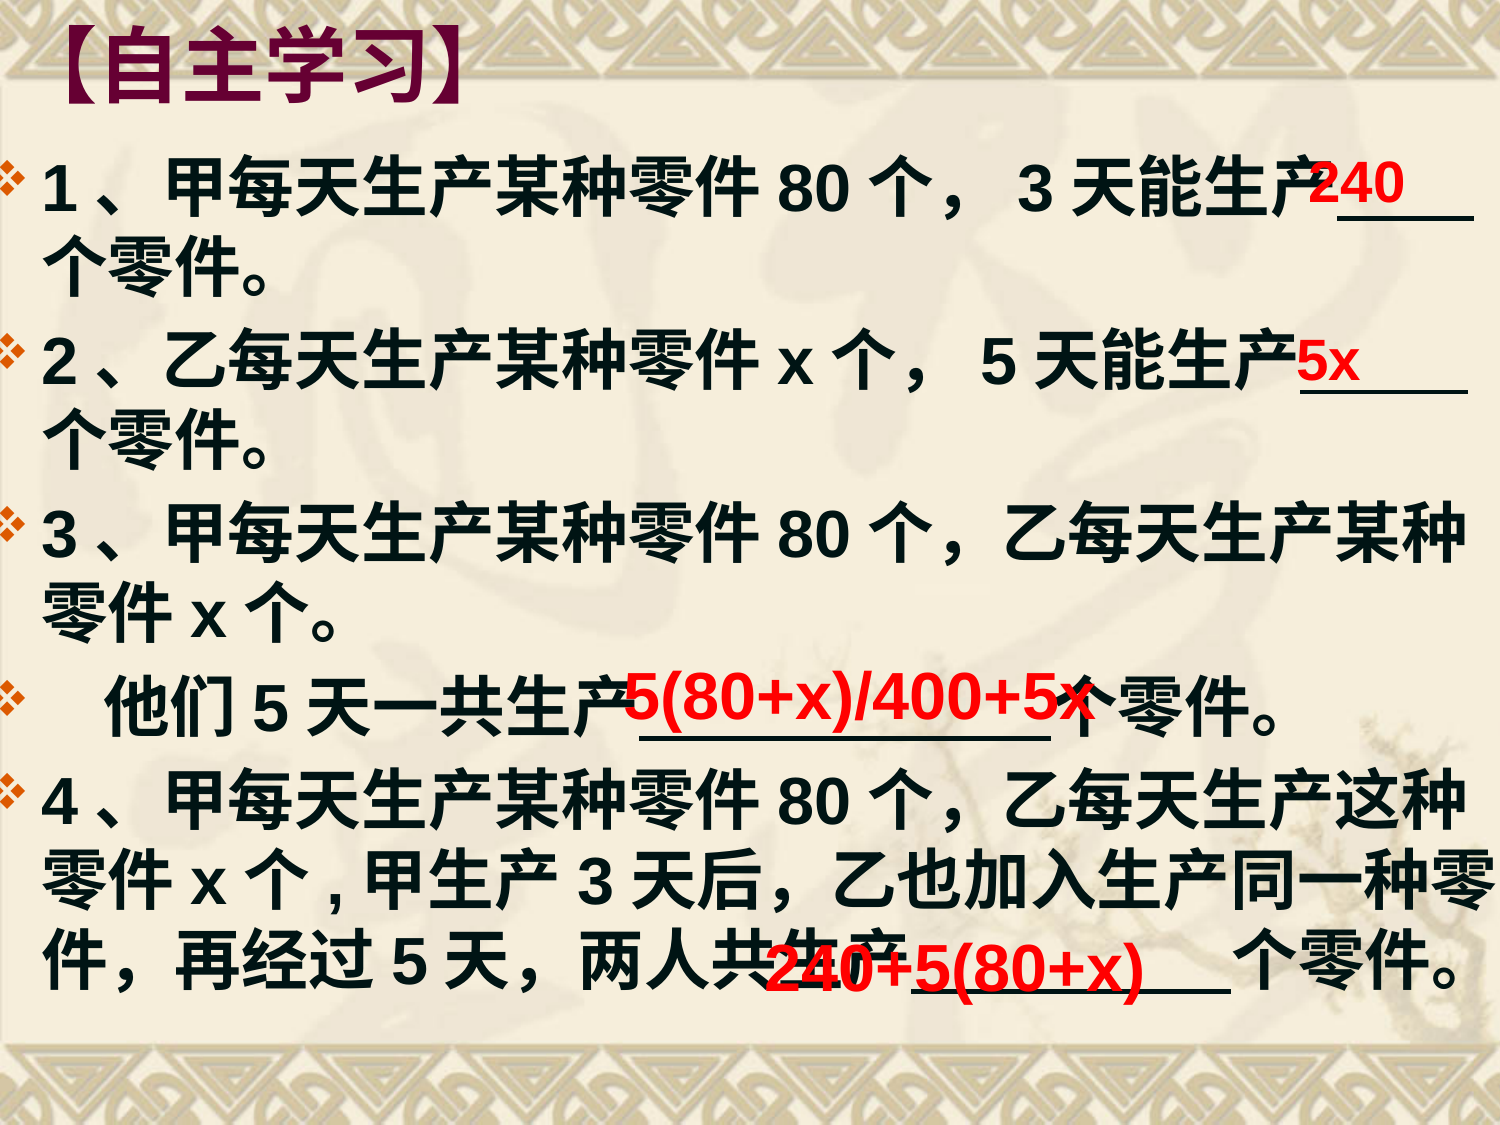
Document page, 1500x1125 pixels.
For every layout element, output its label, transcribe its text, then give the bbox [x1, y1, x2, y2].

picture [0, 954, 1500, 1125]
text_box 240 [1293, 137, 1447, 222]
text_box 5x [1281, 314, 1412, 400]
list 1、甲每天生产某种零件80个，3天能生产 个零件。 2、乙每天生产某种零件x个，5天能生产 个零件。 3、甲每天生产某种零件80个，乙每天生产某种零件x个。 他们5天一共生产 个零件。 4、甲每天生产某种零件80个，乙每天生产这种零件x个,甲生产3天后，乙也加入生产同一种零件，再经过5天，两人共生产 个零件。 [0, 136, 1500, 954]
title 【自主学习】 [0, 42, 1349, 136]
text_box 240+5(80+x) [750, 916, 1211, 1012]
picture [0, 0, 1500, 136]
text_box 5(80+x)/400+5x [608, 645, 1117, 740]
